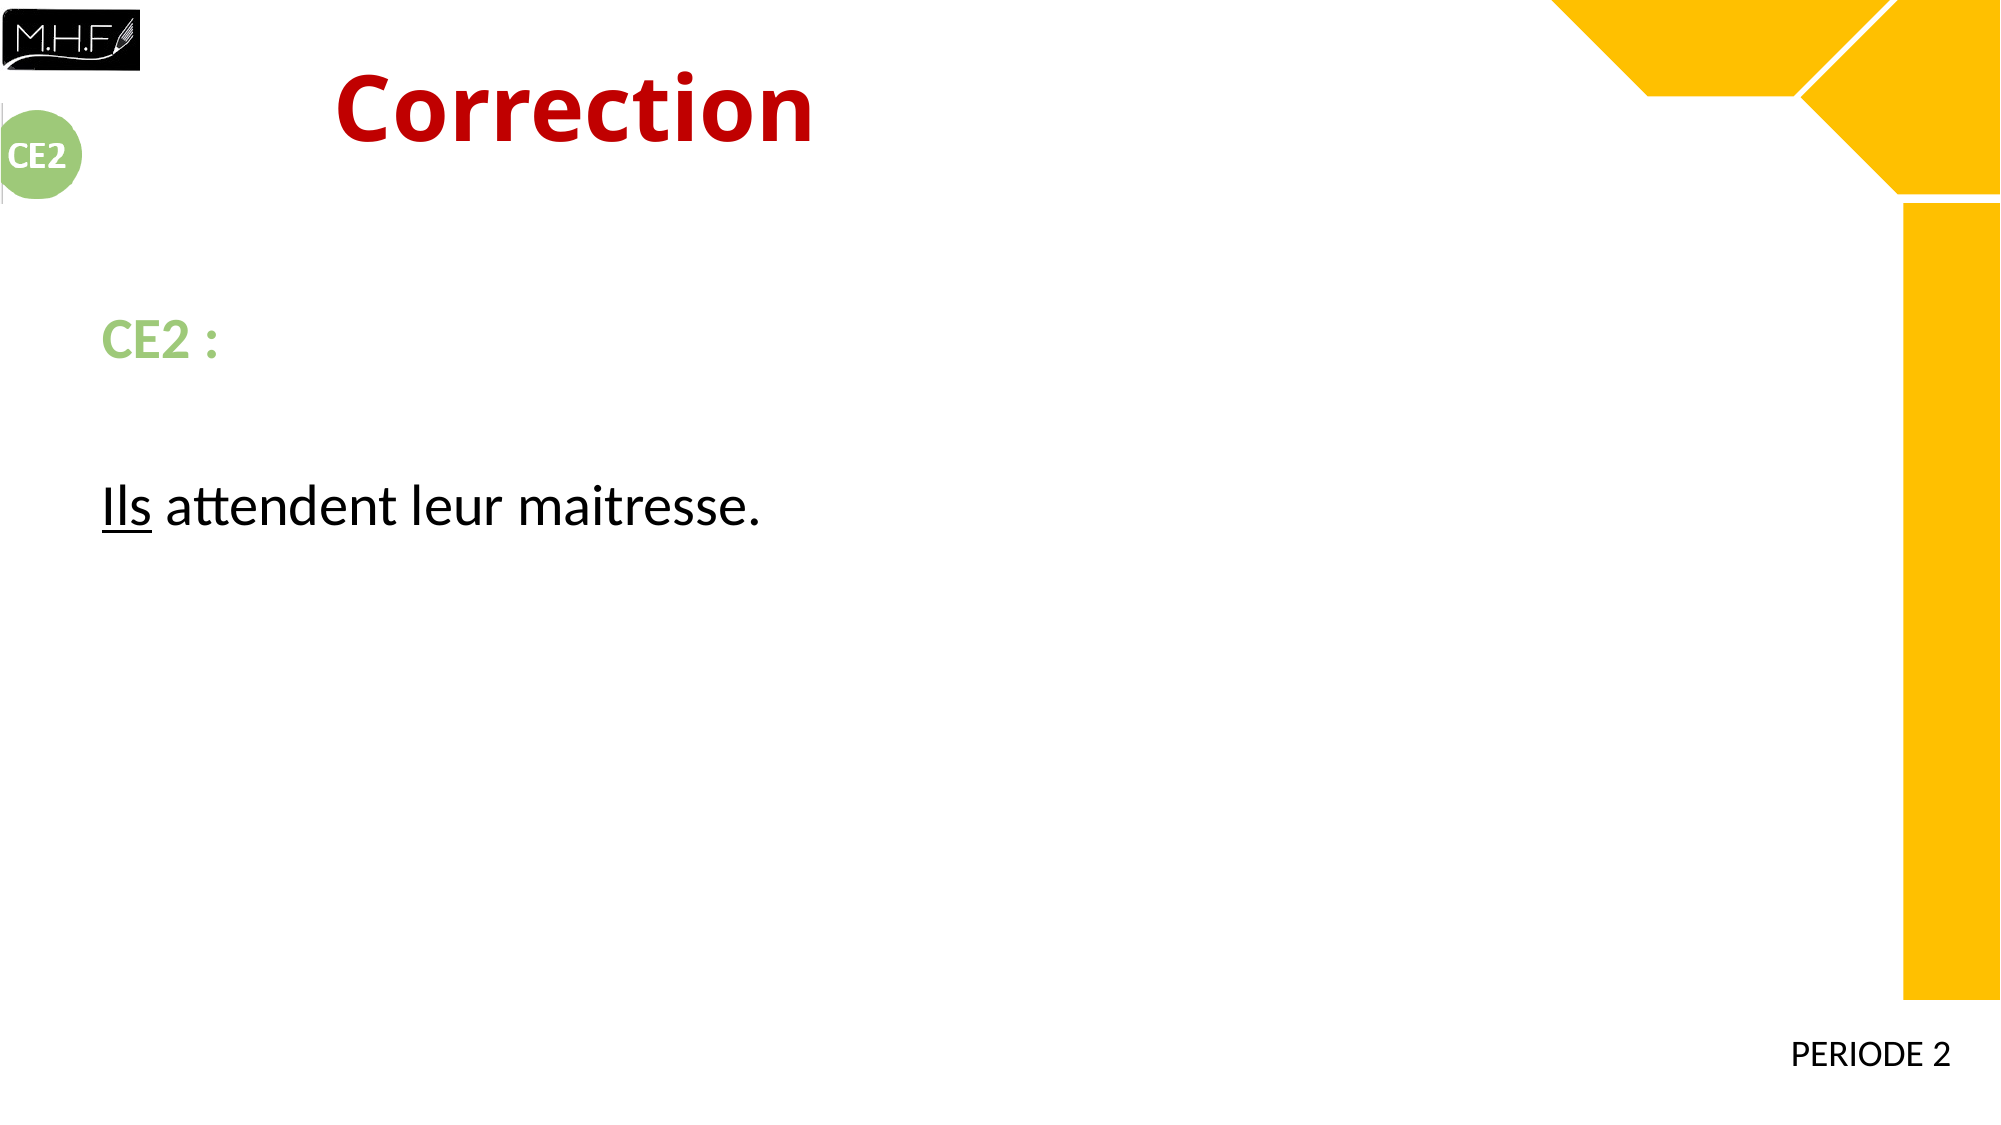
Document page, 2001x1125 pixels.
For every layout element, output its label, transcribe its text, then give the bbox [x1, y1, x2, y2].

text_box [1902, 202, 2000, 1001]
text_box PERIODE 2 [1362, 1021, 1967, 1125]
text_box [1549, 0, 1892, 98]
text_box [1799, 0, 2000, 196]
picture [0, 103, 87, 204]
list CE2 : Ils attendent leur maitresse. [86, 300, 897, 1015]
picture [0, 7, 140, 74]
title Correction [318, 3, 1865, 221]
